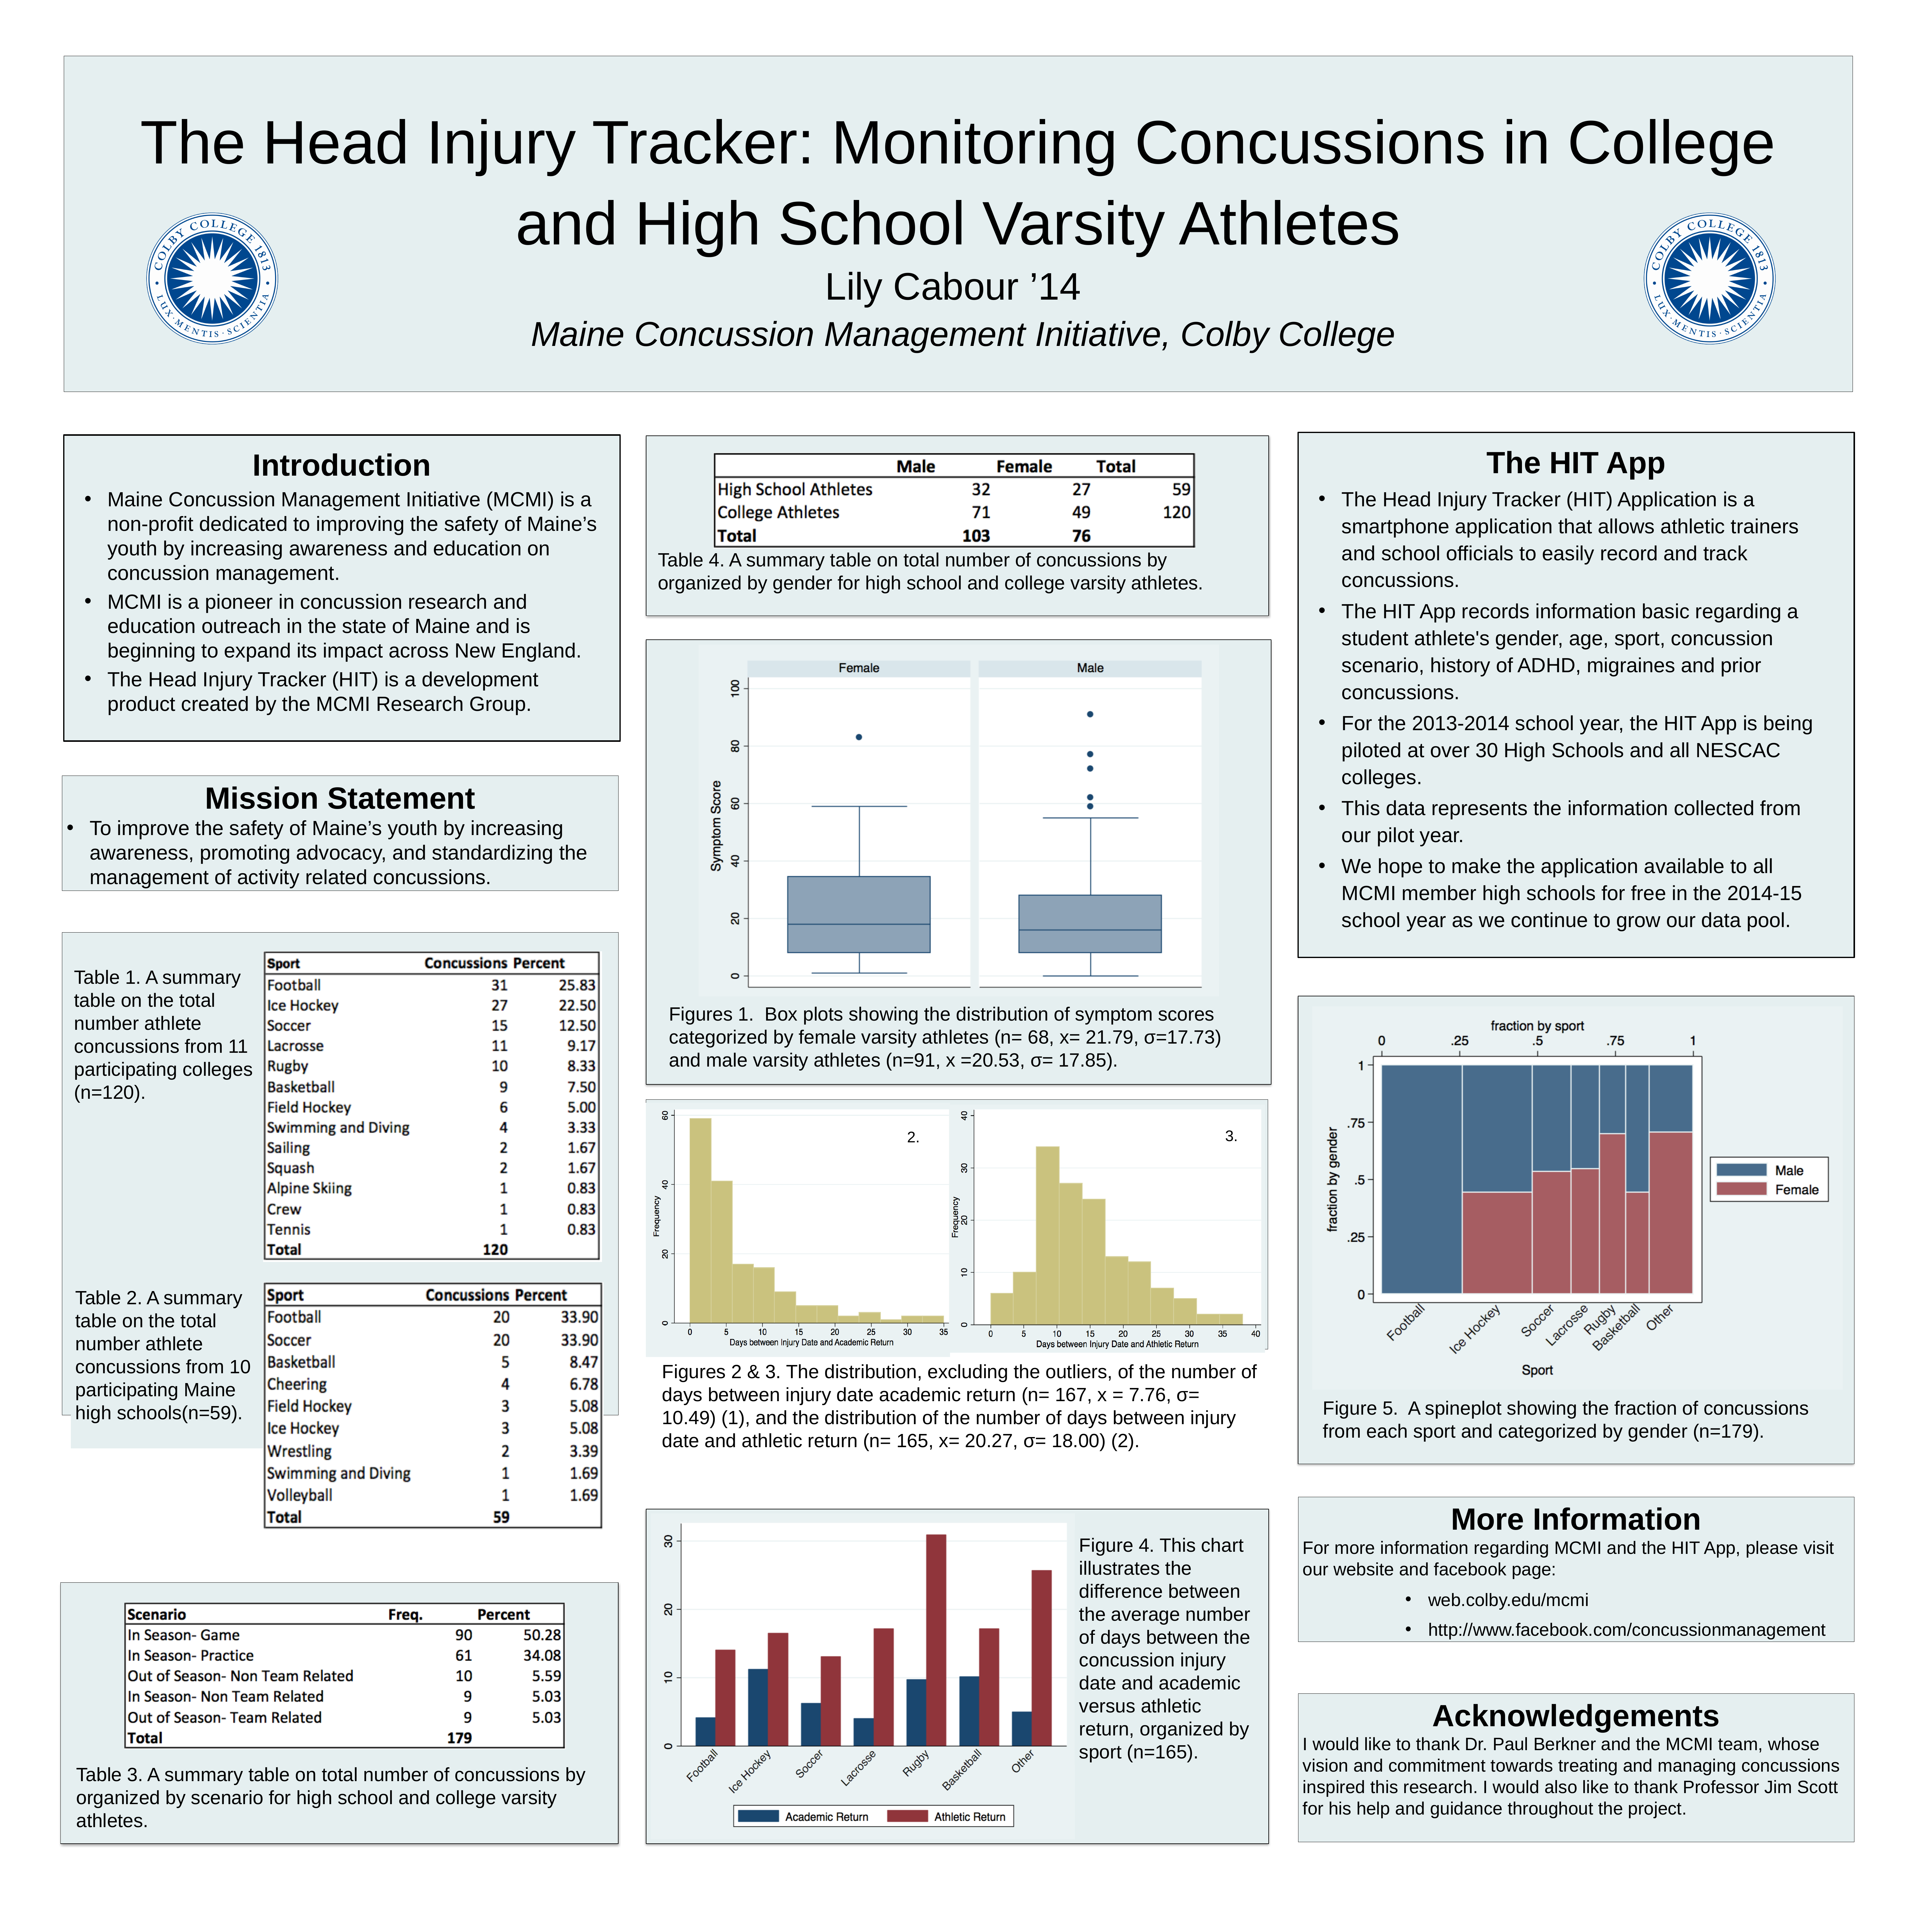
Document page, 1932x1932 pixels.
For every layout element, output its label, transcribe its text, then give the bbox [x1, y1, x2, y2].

picture [1312, 1006, 1843, 1390]
text_box The HIT App The Head Injury Tracker (HIT) Application is a smartphone application that allows athletic trainers and school officials to easily record and track concussions. The HIT App records information basic regarding a student athlete's gender, age, sport, concussion scenario, history of ADHD, migraines and prior concussions. For the 2013-2014 school year, the HIT App is being piloted at over 30 High Schools and all NESCAC colleges. This data represents the information collected from our pilot year. We hope to make the application available to all MCMI member high schools for free in the 2014-15 school year as we continue to grow our data pool. [1298, 432, 1855, 958]
picture [698, 645, 1219, 996]
picture [263, 951, 602, 1262]
text_box Figures 2 & 3. The distribution, excluding the outliers, of the number of days between injury date academic return (n= 167, x = 7.76, σ= 10.49) (1), and the distribution of the number of days between injury date and athletic return (n= 165, x= 20.27, σ= 18.00) (2). [657, 1357, 1263, 1454]
text_box [60, 1582, 619, 1844]
text_box Acknowledgements I would like to thank Dr. Paul Berkner and the MCMI team, whose vision and commitment towards treating and managing concussions inspired this research. I would also like to thank Professor Jim Scott for his help and guidance throughout the project. [1298, 1693, 1854, 1842]
text_box Mission Statement To improve the safety of Maine’s youth by increasing awareness, promoting advocacy, and standardizing the management of activity related concussions. [62, 776, 619, 891]
text_box 3. [1266, 1123, 1273, 1147]
picture [651, 1513, 1075, 1839]
picture [144, 211, 280, 346]
picture [646, 1103, 1265, 1357]
text_box Figure 5. A spineplot showing the fraction of concussions from each sport and categorized by gender (n=179). [1318, 1393, 1849, 1444]
subtitle Introduction Maine Concussion Management Initiative (MCMI) is a non-profit dedicated to improving the safety of Maine’s youth by increasing awareness and education on concussion management. MCMI is a pioneer in concussion research and education outreach in the state of Maine and is beginning to expand its impact across New England. The Head Injury Tracker (HIT) is a development product created by the MCMI Research Group. [63, 434, 621, 742]
text_box [62, 932, 619, 1415]
picture [124, 1603, 566, 1750]
text_box [646, 639, 1271, 1085]
text_box [646, 1509, 1269, 1844]
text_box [646, 435, 1269, 616]
picture [1642, 211, 1777, 346]
title The Head Injury Tracker: Monitoring Concussions in College and High School Varsity Athletes Lily Cabour ’14 Maine Concussion Management Initiative, Colby College [64, 56, 1853, 392]
text_box [1266, 1147, 1268, 1349]
text_box Table 1. A summary table on the total number athlete concussions from 11 participating colleges (n=120). [69, 962, 261, 1105]
text_box Figures 1. Box plots showing the distribution of symptom scores categorized by female varsity athletes (n= 68, x= 21.79, σ=17.73) and male varsity athletes (n=91, x =20.53, σ= 17.85). [664, 999, 1259, 1073]
picture [263, 1282, 604, 1531]
picture [713, 453, 1195, 549]
text_box Table 3. A summary table on total number of concussions by organized by scenario for high school and college varsity athletes. [71, 1760, 611, 1834]
text_box More Information For more information regarding MCMI and the HIT App, please visit our website and facebook page: web.colby.edu/mcmi http://www.facebook.com/concussionmanagement [1298, 1497, 1854, 1642]
text_box [1298, 996, 1854, 1464]
text_box [646, 1099, 1268, 1123]
text_box Figure 4. This chart illustrates the difference between the average number of days between the concussion injury date and academic versus athletic return, organized by sport (n=165). [1076, 1530, 1259, 1765]
text_box Table 2. A summary table on the total number athlete concussions from 10 participating Maine high schools(n=59). [71, 1283, 262, 1448]
